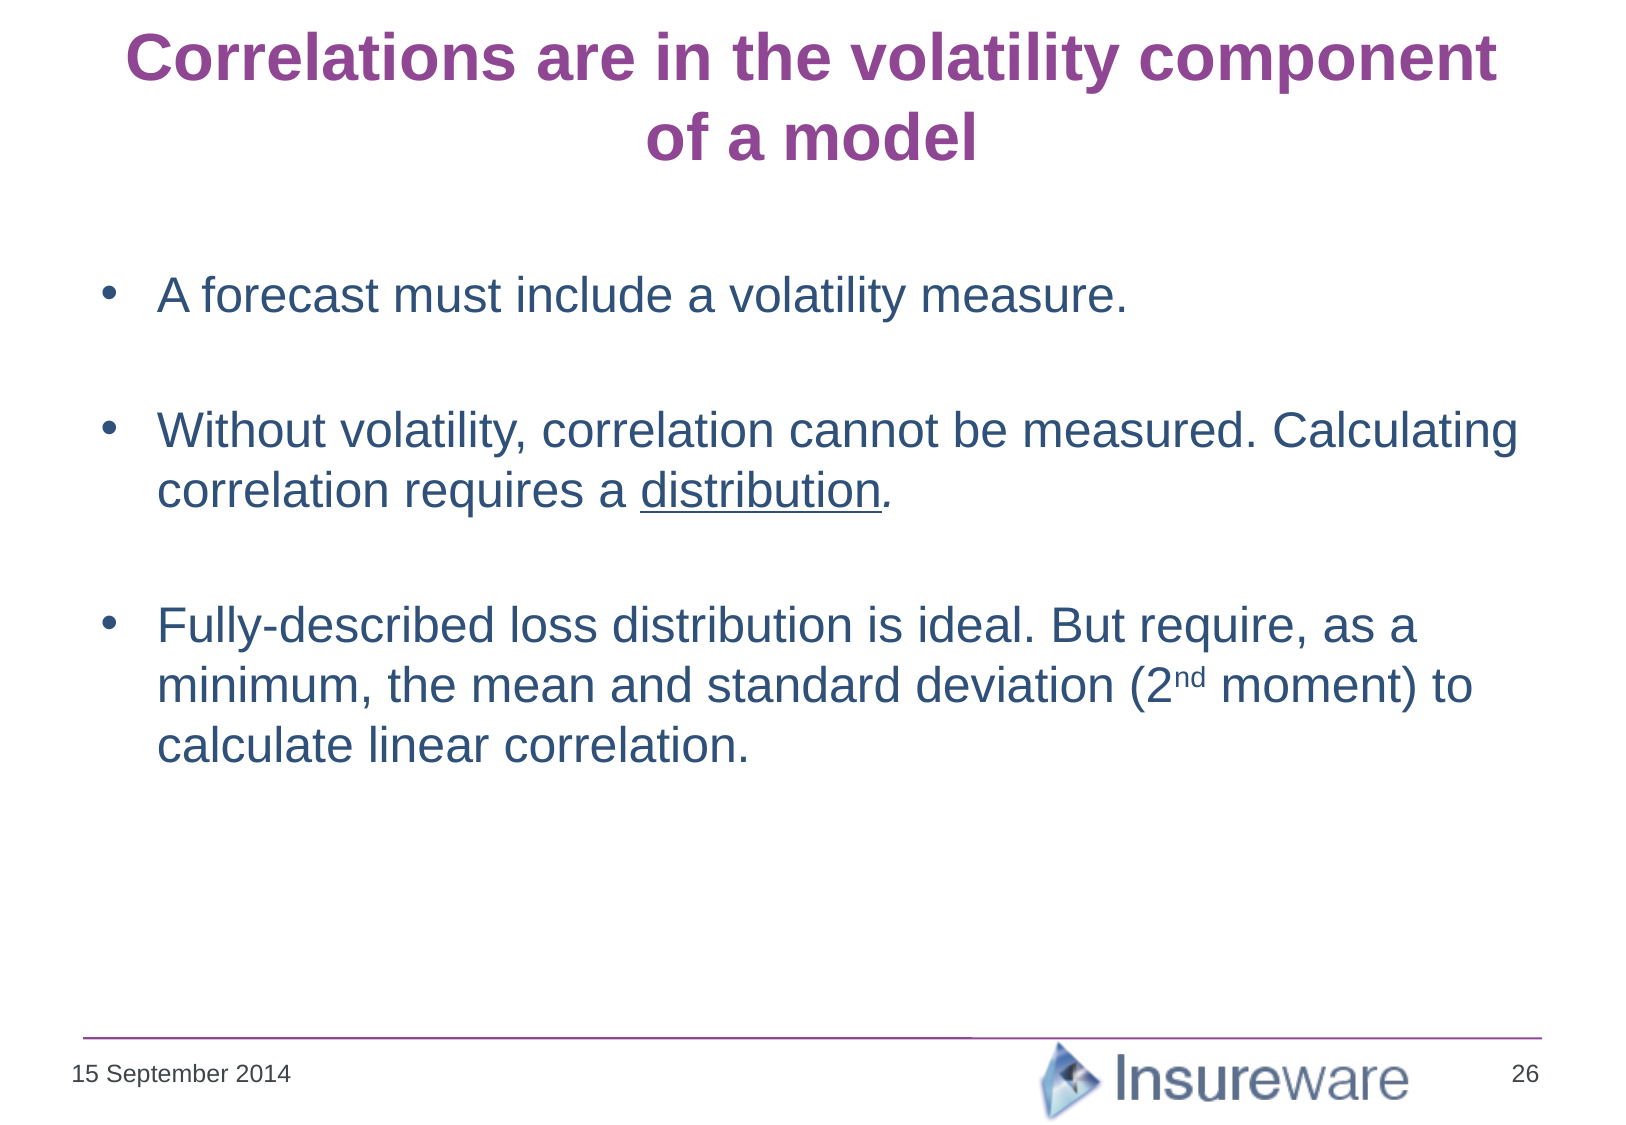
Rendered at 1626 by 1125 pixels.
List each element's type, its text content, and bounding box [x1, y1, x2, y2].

picture [1036, 1039, 1416, 1125]
text_box A forecast must include a volatility measure. Without volatility, correlation cannot be measured. Calculating correlation requires a distribution. Fully-described loss distribution is ideal. But require, as a minimum, the mean and standard deviation (2nd moment) to calculate linear correlation. [85, 255, 1539, 781]
title Correlations are in the volatility component of a model [75, 0, 1550, 188]
slide_number 26 [1439, 1050, 1555, 1106]
